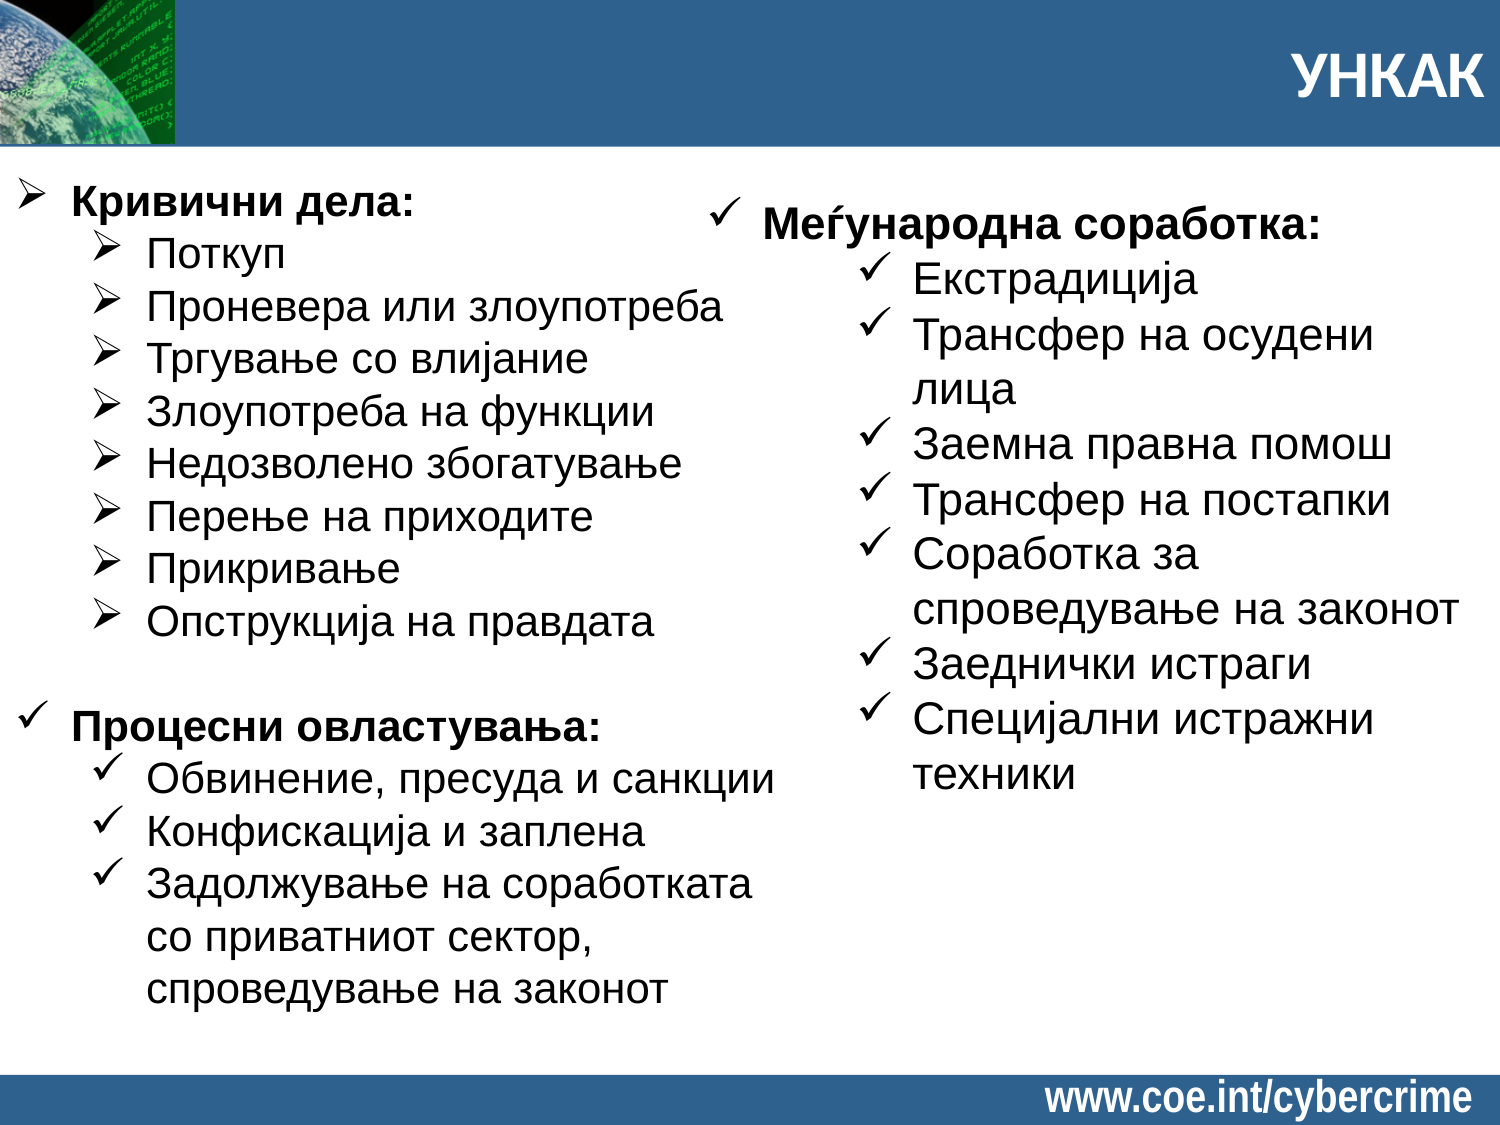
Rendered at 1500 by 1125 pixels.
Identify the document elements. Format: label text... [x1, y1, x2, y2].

text_box [0, 1073, 1030, 1125]
text_box УНКАК [177, 0, 1500, 149]
text_box Кривични дела: Поткуп Проневера или злоупотреба Тргување со влијание Злоупотреба на функции Недозволено збогатување Перење на приходите Прикривање Опструкција на правдата Процесни овластувања: Обвинение, пресуда и санкции Конфискација и заплена Задолжување на соработката со приватниот сектор, спроведување на законот [0, 165, 809, 1073]
text_box www.coe.int/cybercrime [1030, 1059, 1500, 1125]
text_box Меѓународна соработка: Екстрадиција Трансфер на осудени лица Заемна правна помош Трансфер на постапки Соработка за спроведување на законот Заеднички истраги Специјални истражни техники [691, 186, 1500, 807]
picture [0, 0, 175, 144]
